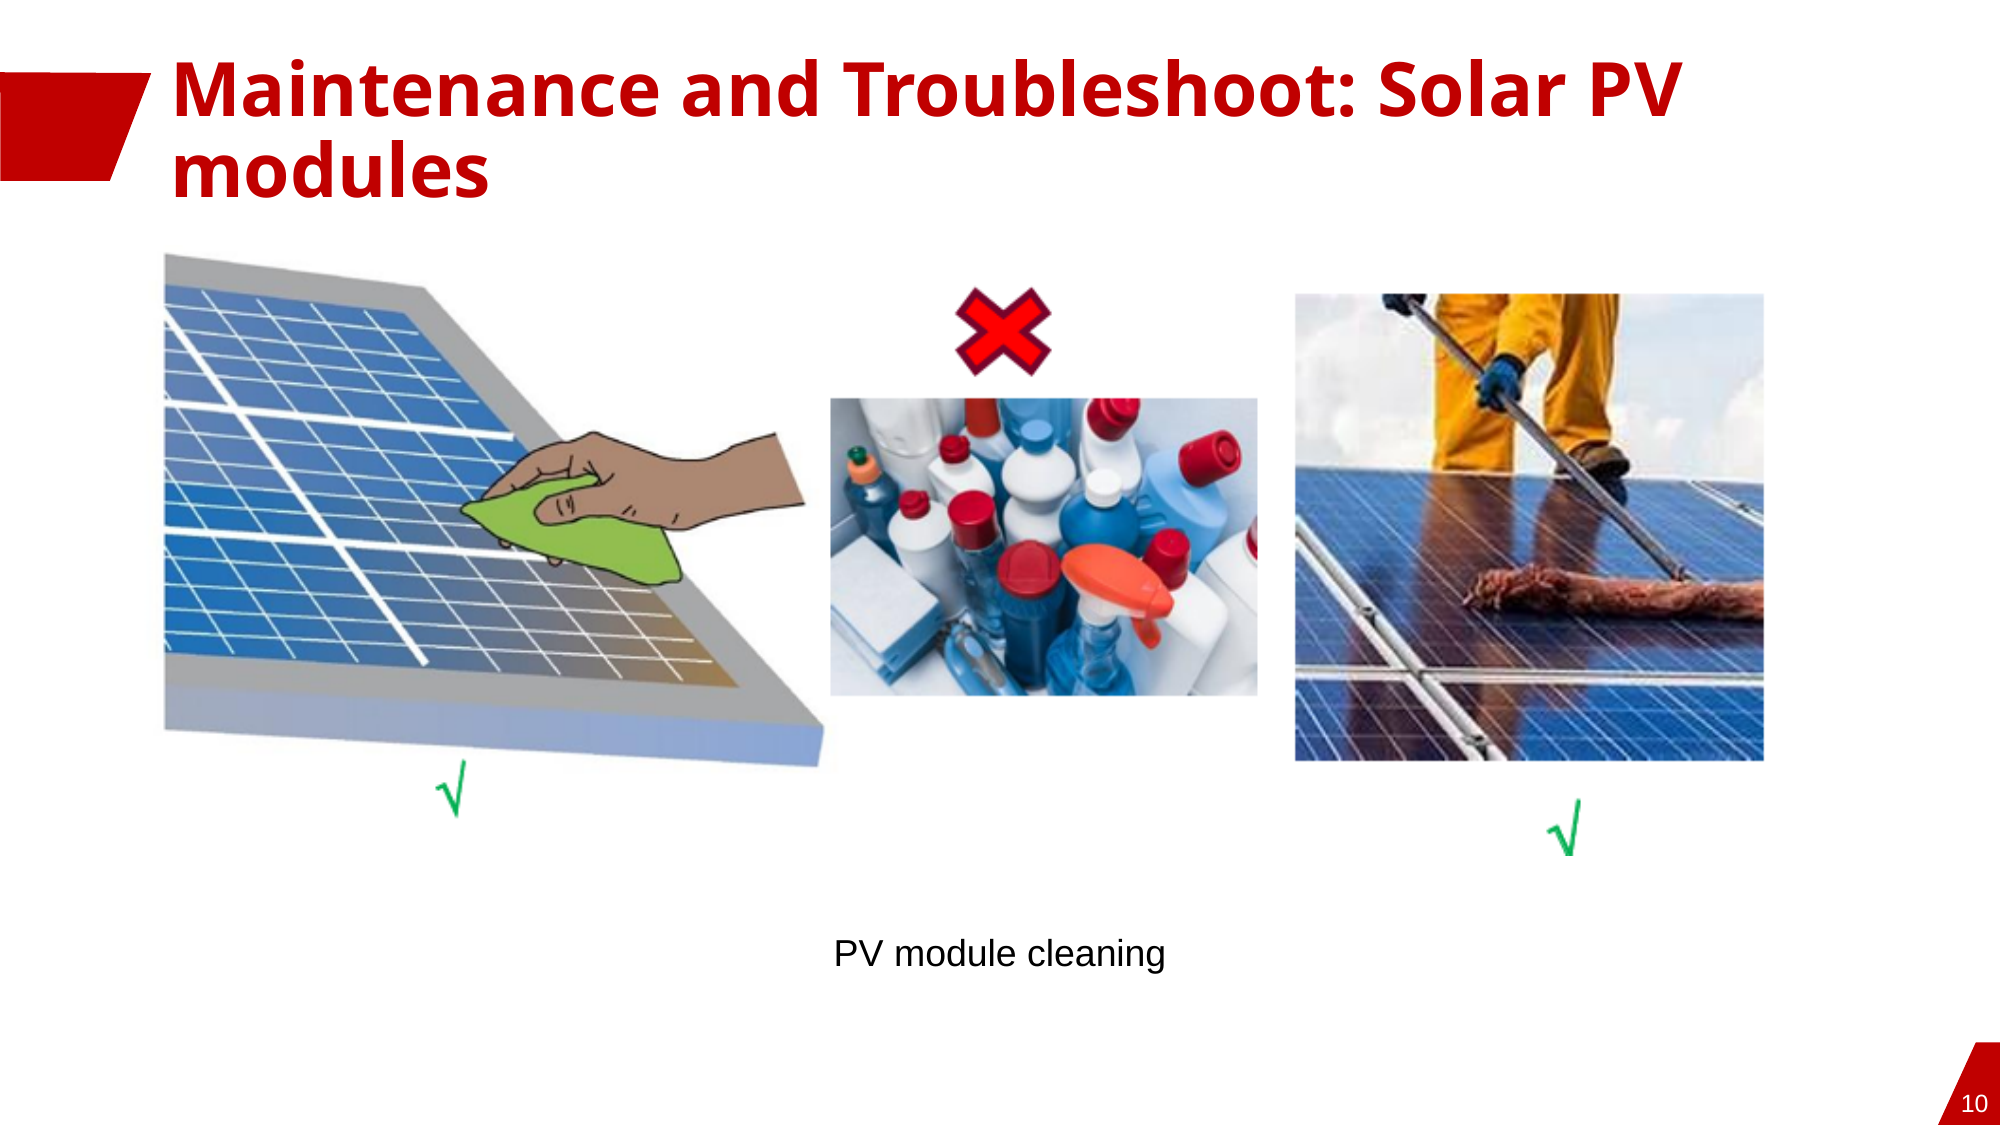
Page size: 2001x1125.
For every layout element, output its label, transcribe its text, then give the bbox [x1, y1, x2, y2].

slide_number 10 [1662, 1080, 2000, 1125]
picture [129, 245, 1803, 856]
title Maintenance and Troubleshoot: Solar PV modules [158, 67, 1885, 198]
text_box PV module cleaning [687, 921, 1312, 1015]
